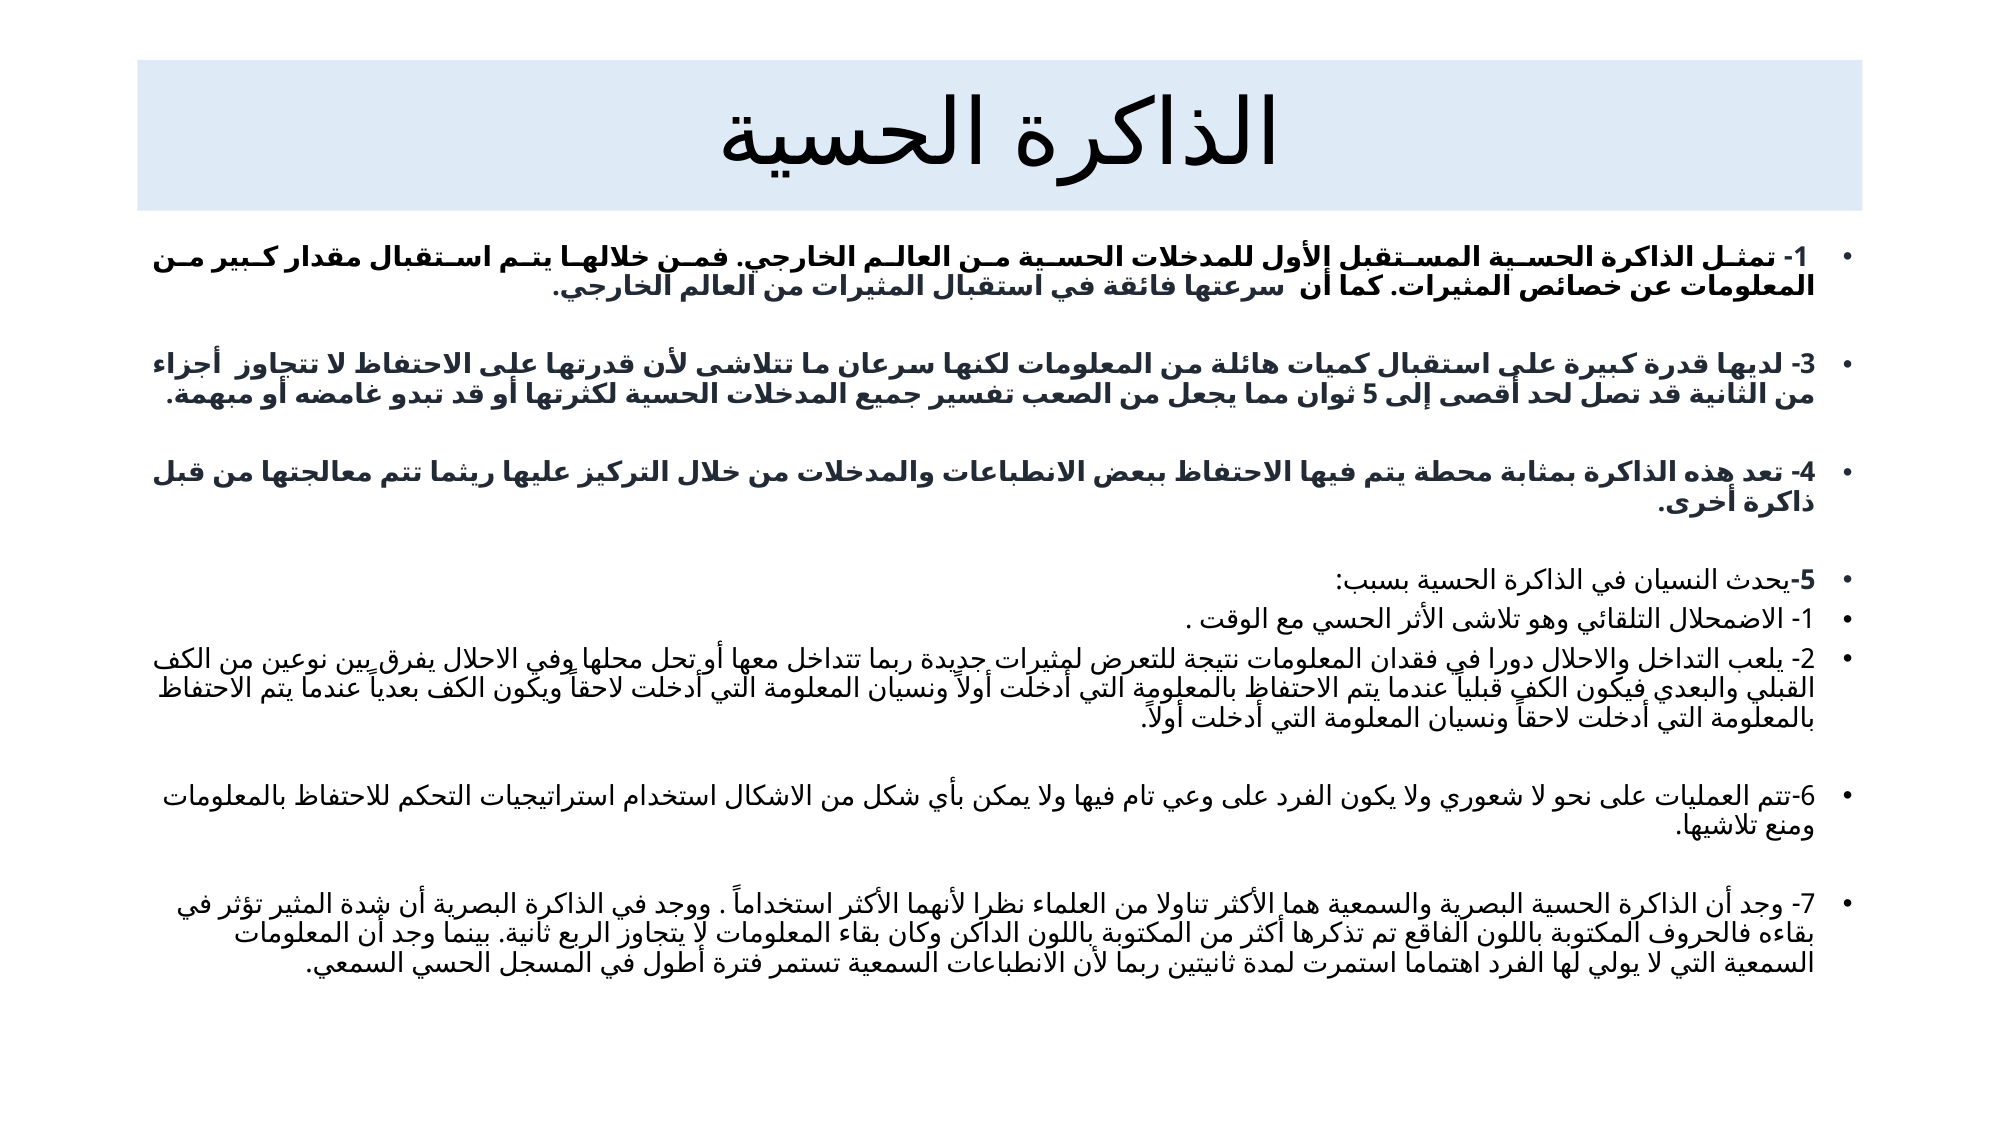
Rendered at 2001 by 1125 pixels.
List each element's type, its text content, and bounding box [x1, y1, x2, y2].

title الذاكرة الحسية [137, 59, 1863, 211]
list 1- تمثل الذاكرة الحسية المستقبل الأول للمدخلات الحسية من العالم الخارجي. فمن خلالها يتم استقبال مقدار كبير من المعلومات عن خصائص المثيرات. كما أن سرعتها فائقة في استقبال المثيرات من العالم الخارجي. 3- لديها قدرة كبيرة على استقبال كميات هائلة من المعلومات لكنها سرعان ما تتلاشى لأن قدرتها على الاحتفاظ لا تتجاوز أجزاء من الثانية قد تصل لحد أقصى إلى 5 ثوان مما يجعل من الصعب تفسير جميع المدخلات الحسية لكثرتها أو قد تبدو غامضه أو مبهمة. 4- تعد هذه الذاكرة بمثابة محطة يتم فيها الاحتفاظ ببعض الانطباعات والمدخلات من خلال التركيز عليها ريثما تتم معالجتها من قبل ذاكرة أخرى. 5-يحدث النسيان في الذاكرة الحسية بسبب: 1- الاضمحلال التلقائي وهو تلاشى الأثر الحسي مع الوقت . 2- يلعب التداخل والاحلال دورا في فقدان المعلومات نتيجة للتعرض لمثيرات جديدة ربما تتداخل معها أو تحل محلها وفي الاحلال يفرق بين نوعين من الكف القبلي والبعدي فيكون الكف قبلياً عندما يتم الاحتفاظ بالمعلومة التي أدخلت أولاً ونسيان المعلومة التي أدخلت لاحقاً ويكون الكف بعدياً عندما يتم الاحتفاظ بالمعلومة التي أدخلت لاحقاً ونسيان المعلومة التي أدخلت أولاً. 6-تتم العمليات على نحو لا شعوري ولا يكون الفرد على وعي تام فيها ولا يمكن بأي شكل من الاشكال استخدام استراتيجيات التحكم للاحتفاظ بالمعلومات ومنع تلاشيها. 7- وجد أن الذاكرة الحسية البصرية والسمعية هما الأكثر تناولا من العلماء نظرا لأنهما الأكثر استخداماً . ووجد في الذاكرة البصرية أن شدة المثير تؤثر في بقاءه فالحروف المكتوبة باللون الفاقع تم تذكرها أكثر من المكتوبة باللون الداكن وكان بقاء المعلومات لا يتجاوز الربع ثانية. بينما وجد أن المعلومات السمعية التي لا يولي لها الفرد اهتماما استمرت لمدة ثانيتين ربما لأن الانطباعات السمعية تستمر فترة أطول في المسجل الحسي السمعي. [137, 235, 1863, 1014]
